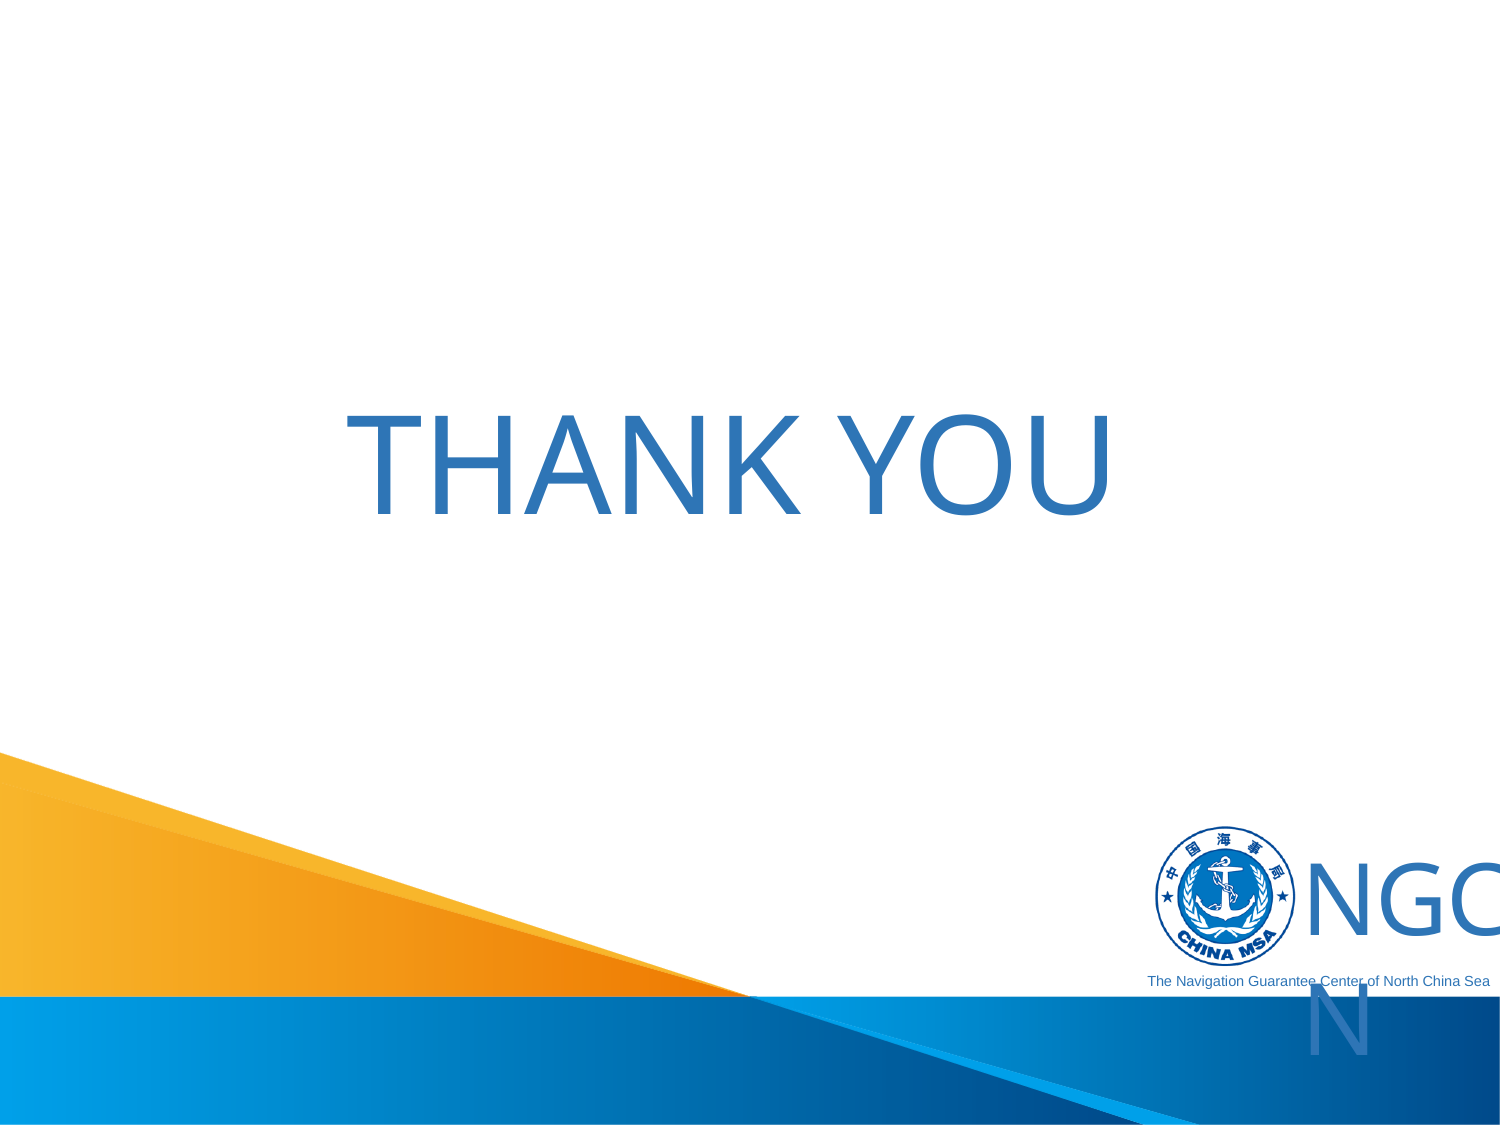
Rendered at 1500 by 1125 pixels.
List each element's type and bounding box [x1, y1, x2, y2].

text_box [1110, 805, 1500, 997]
picture [0, 0, 1500, 1125]
